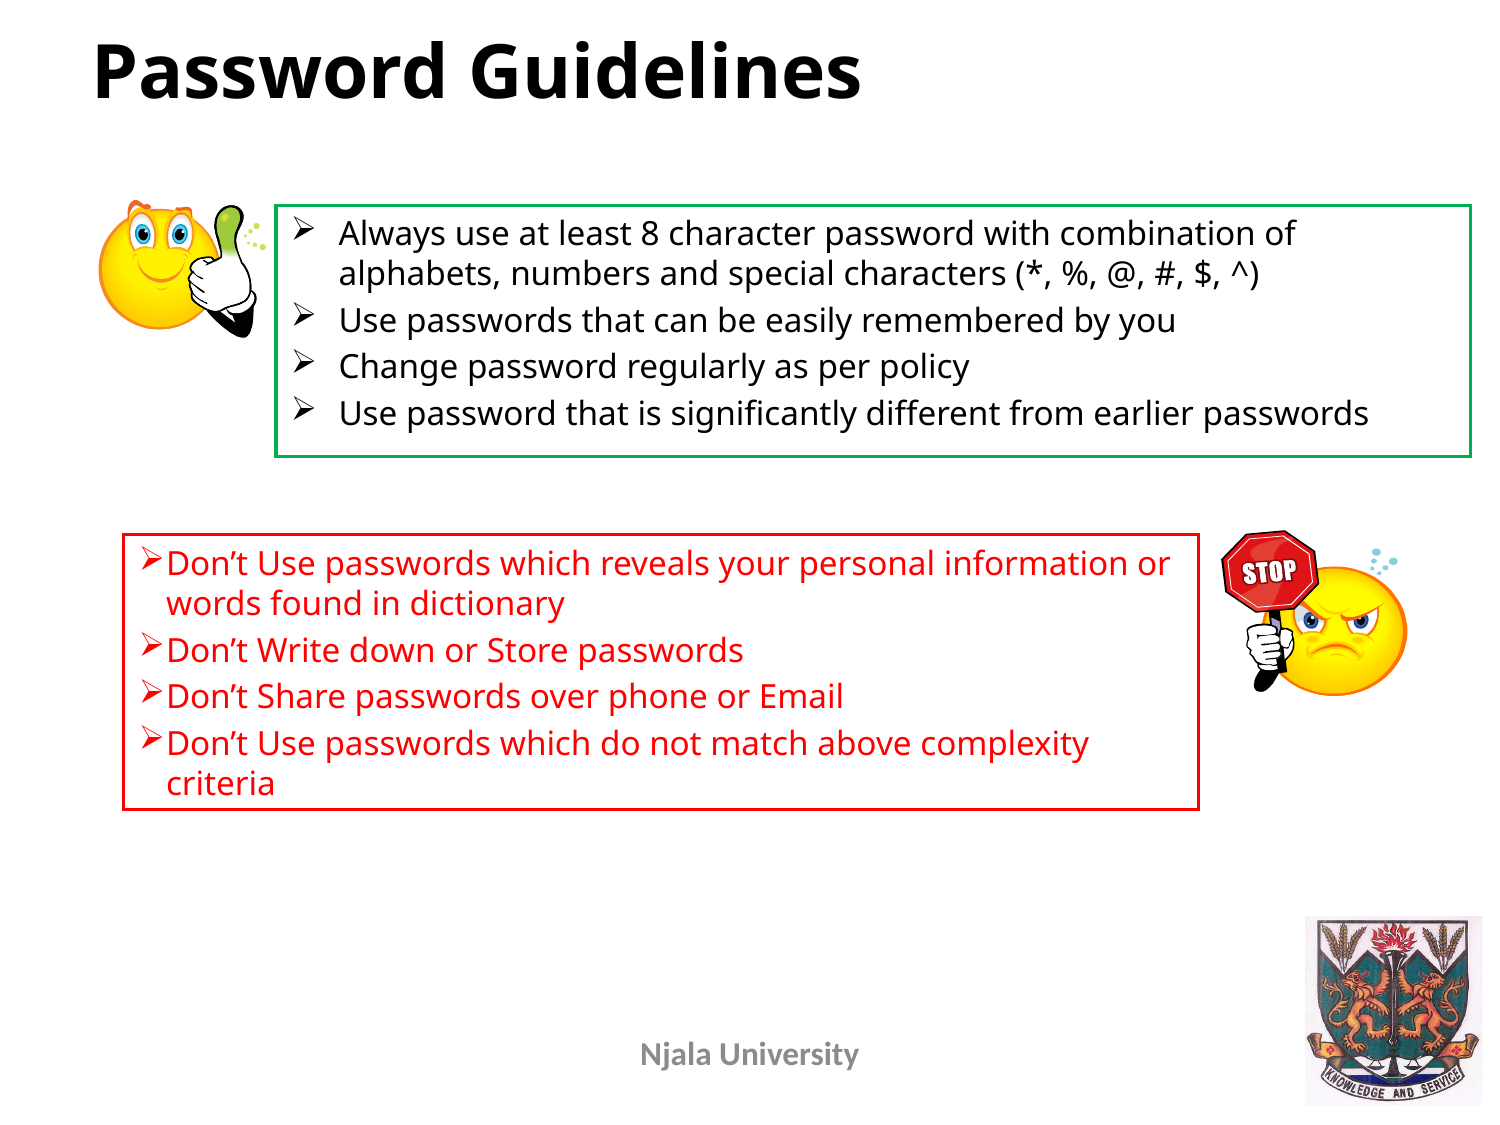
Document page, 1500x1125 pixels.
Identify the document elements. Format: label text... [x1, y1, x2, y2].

picture [98, 199, 266, 339]
text_box Password Guidelines [76, 15, 1471, 121]
footer Njala University [360, 1022, 1140, 1083]
picture [1220, 529, 1409, 697]
text_box Don’t Use passwords which reveals your personal information or words found in dictionary Don’t Write down or Store passwords Don’t Share passwords over phone or Email Don’t Use passwords which do not match above complexity criteria [123, 534, 1199, 810]
text_box Always use at least 8 character password with combination of alphabets, numbers and special characters (*, %, @, #, $, ^) Use passwords that can be easily remembered by you Change password regularly as per policy Use password that is significantly different from earlier passwords [276, 205, 1471, 457]
